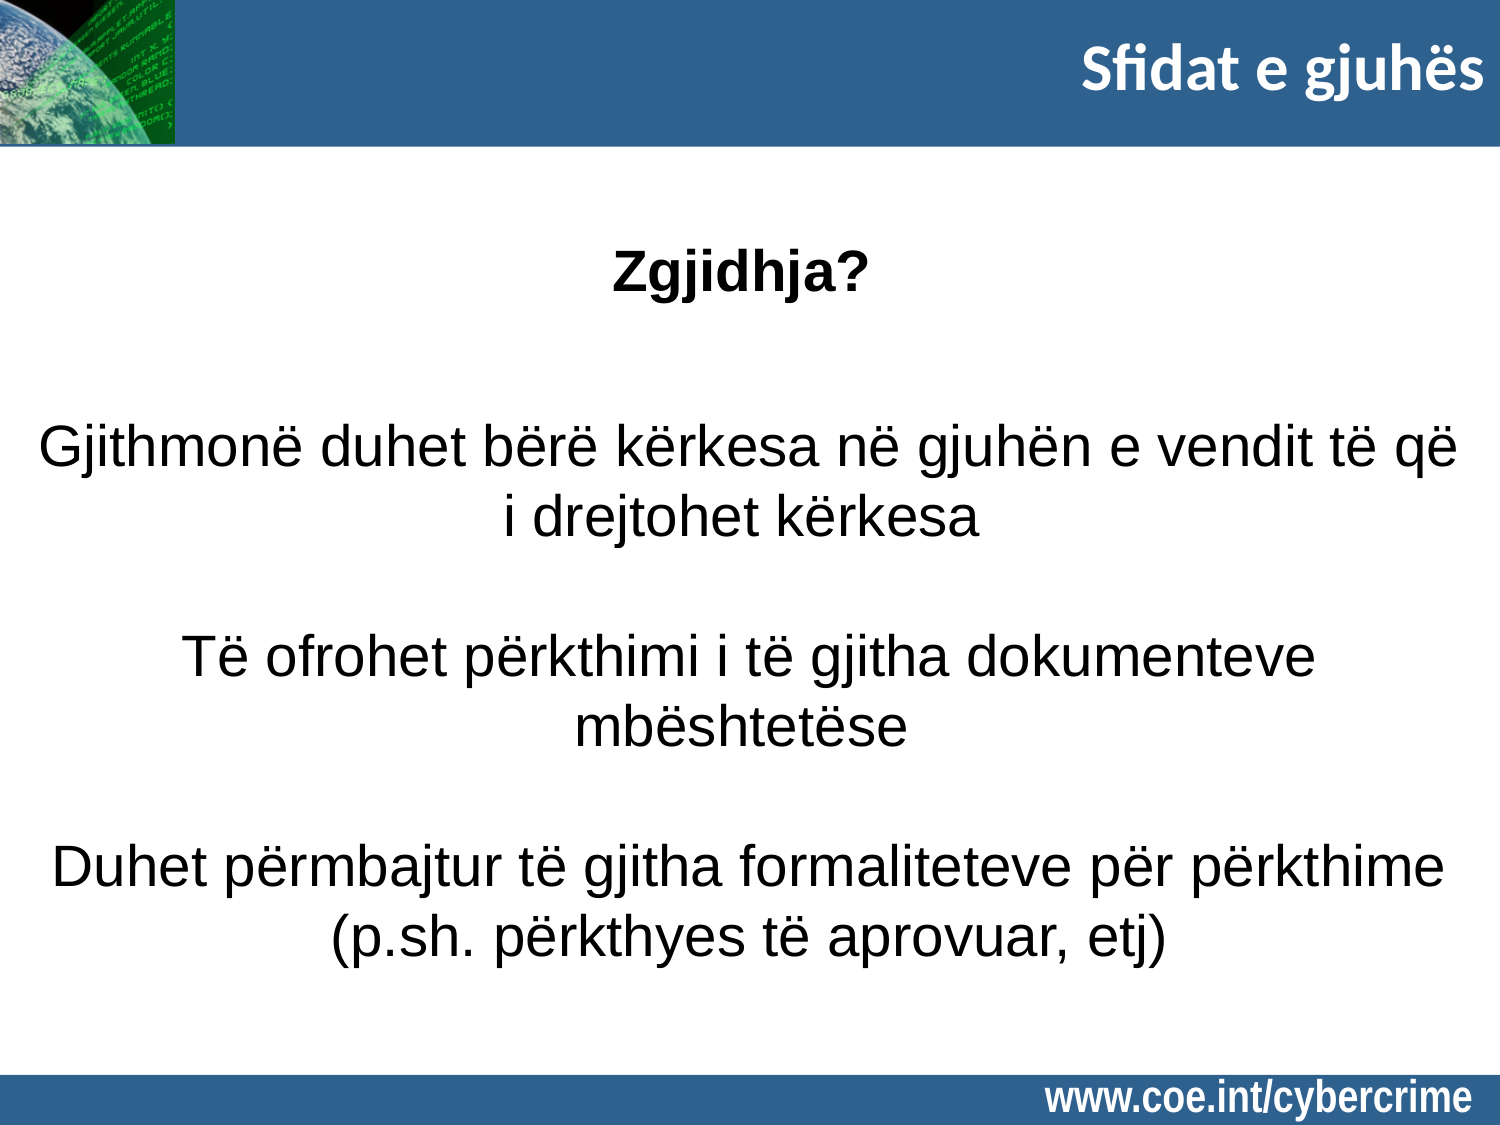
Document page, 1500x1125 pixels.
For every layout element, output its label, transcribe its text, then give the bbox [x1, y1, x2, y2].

text_box Sfidat e gjuhës [177, 0, 1500, 149]
text_box www.coe.int/cybercrime [1030, 1059, 1500, 1125]
picture [0, 0, 175, 144]
text_box [0, 1073, 1030, 1125]
text_box Zgjidhja? Gjithmonë duhet bërë kërkesa në gjuhën e vendit të që i drejtohet kërkesa Të ofrohet përkthimi i të gjitha dokumenteve mbështetëse Duhet përmbajtur të gjitha formaliteteve për përkthime (p.sh. përkthyes të aprovuar, etj) [19, 156, 1481, 1046]
